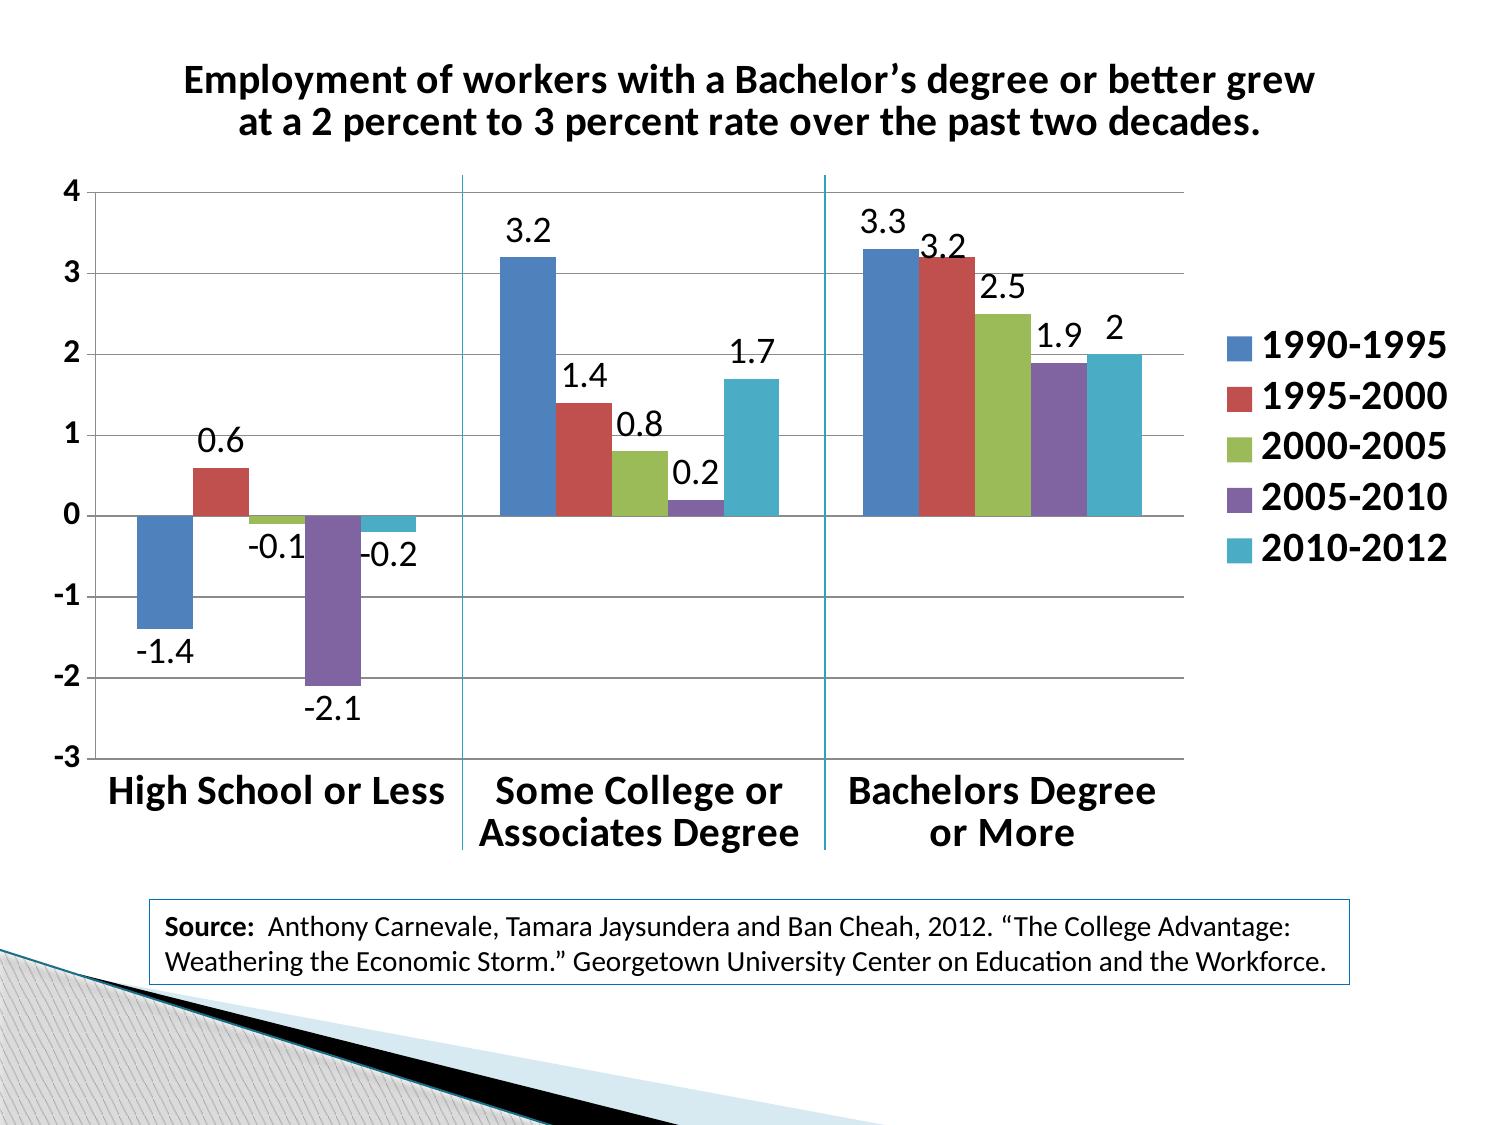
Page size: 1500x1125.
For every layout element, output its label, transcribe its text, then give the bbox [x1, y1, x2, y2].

text_box Source: Anthony Carnevale, Tamara Jaysundera and Ban Cheah, 2012. “The College Advantage: Weathering the Economic Storm.” Georgetown University Center on Education and the Workforce. [149, 899, 1350, 985]
chart [24, 24, 1476, 876]
